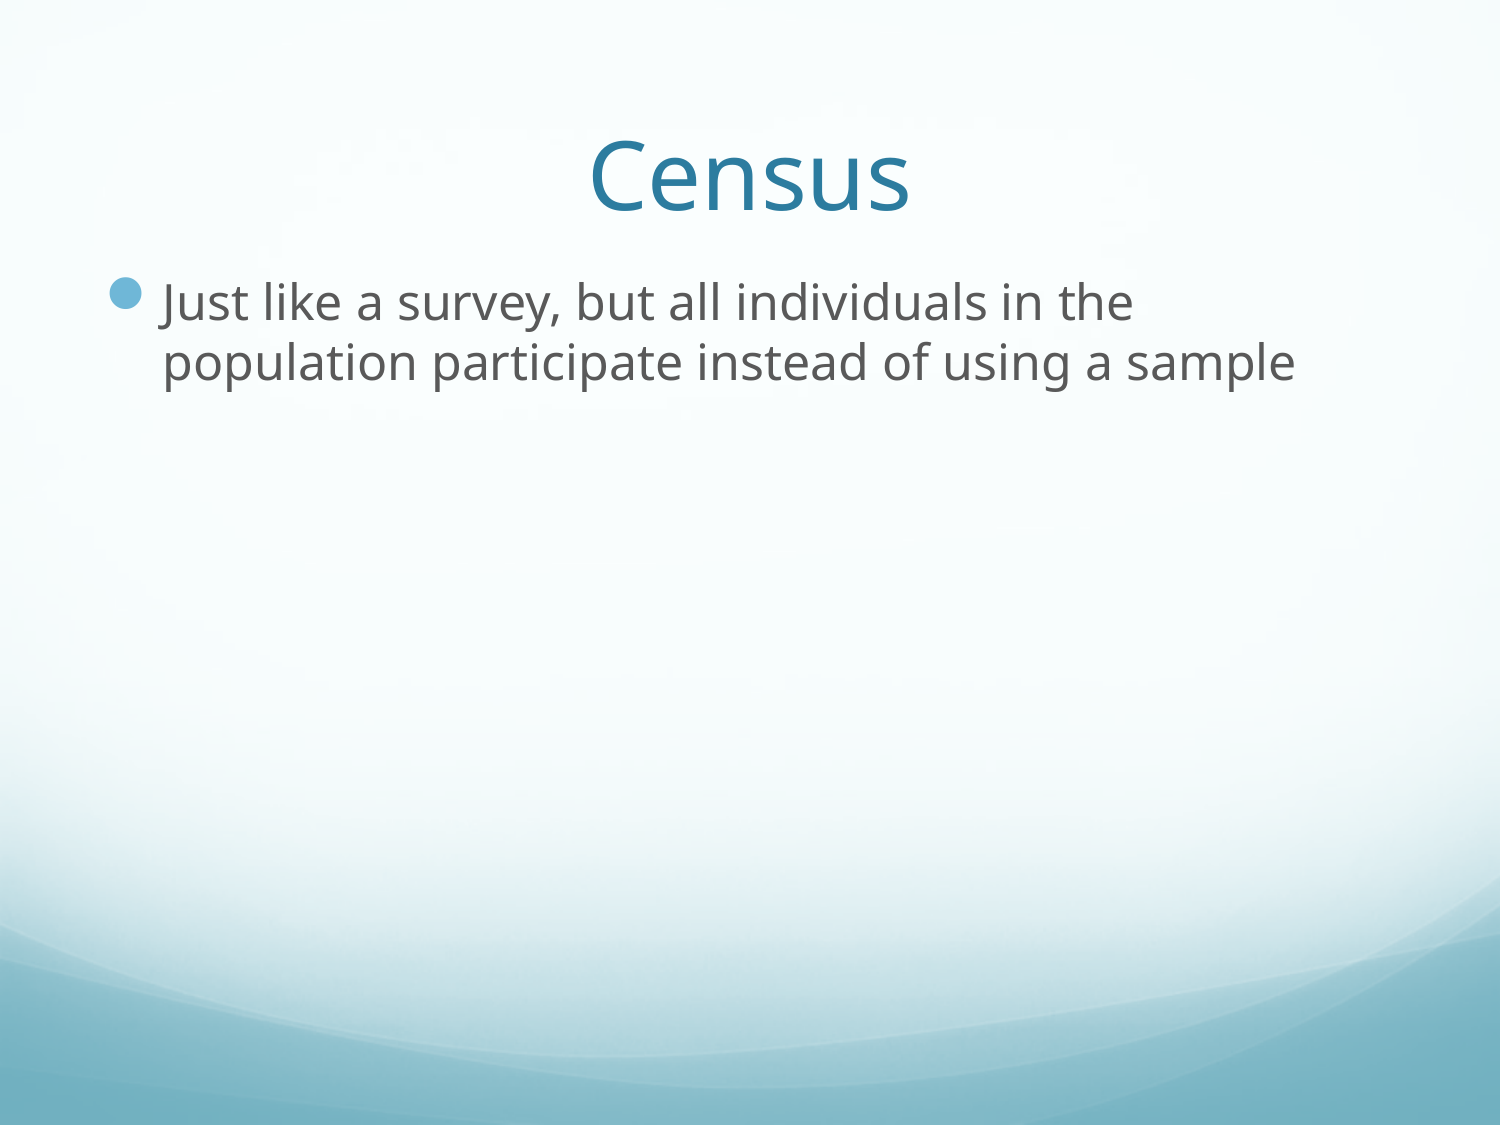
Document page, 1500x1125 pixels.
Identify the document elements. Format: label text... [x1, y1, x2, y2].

title Census [90, 17, 1410, 237]
list Just like a survey, but all individuals in the population participate instead of using a sample [90, 262, 1410, 975]
